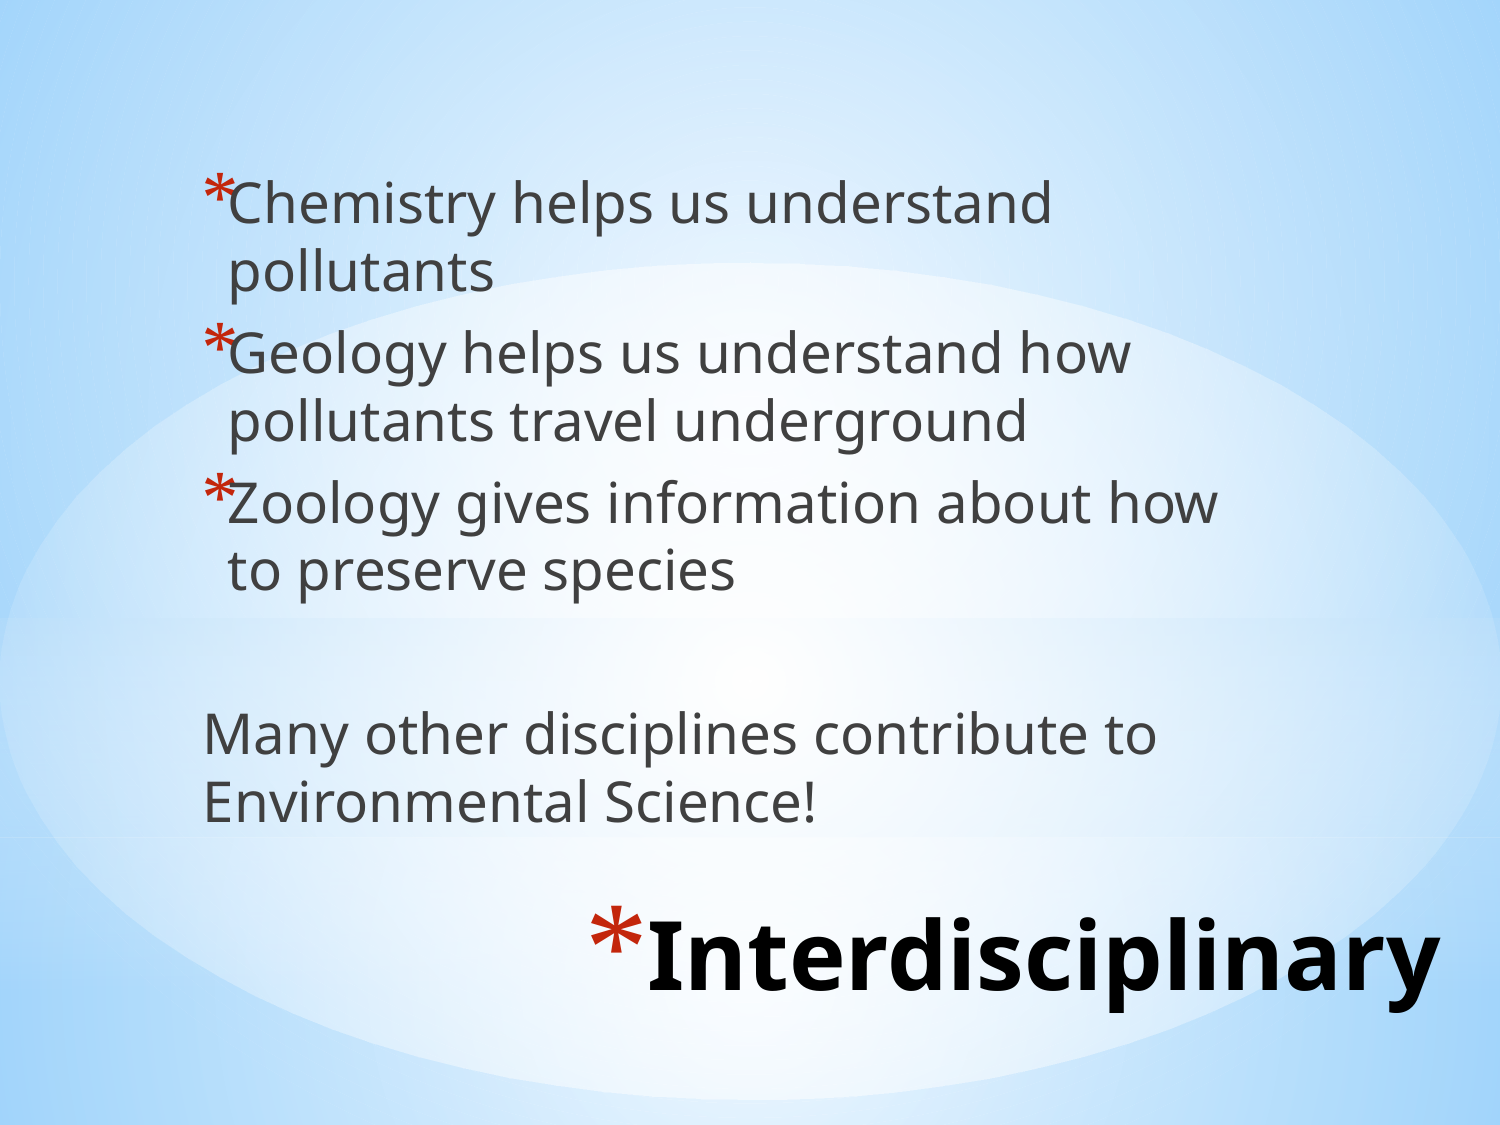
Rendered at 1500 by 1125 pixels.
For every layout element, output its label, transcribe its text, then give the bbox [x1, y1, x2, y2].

list Chemistry helps us understand pollutants Geology helps us understand how pollutants travel underground Zoology gives information about how to preserve species Many other disciplines contribute to Environmental Science! [137, 120, 1300, 850]
title Interdisciplinary [387, 887, 1456, 1075]
